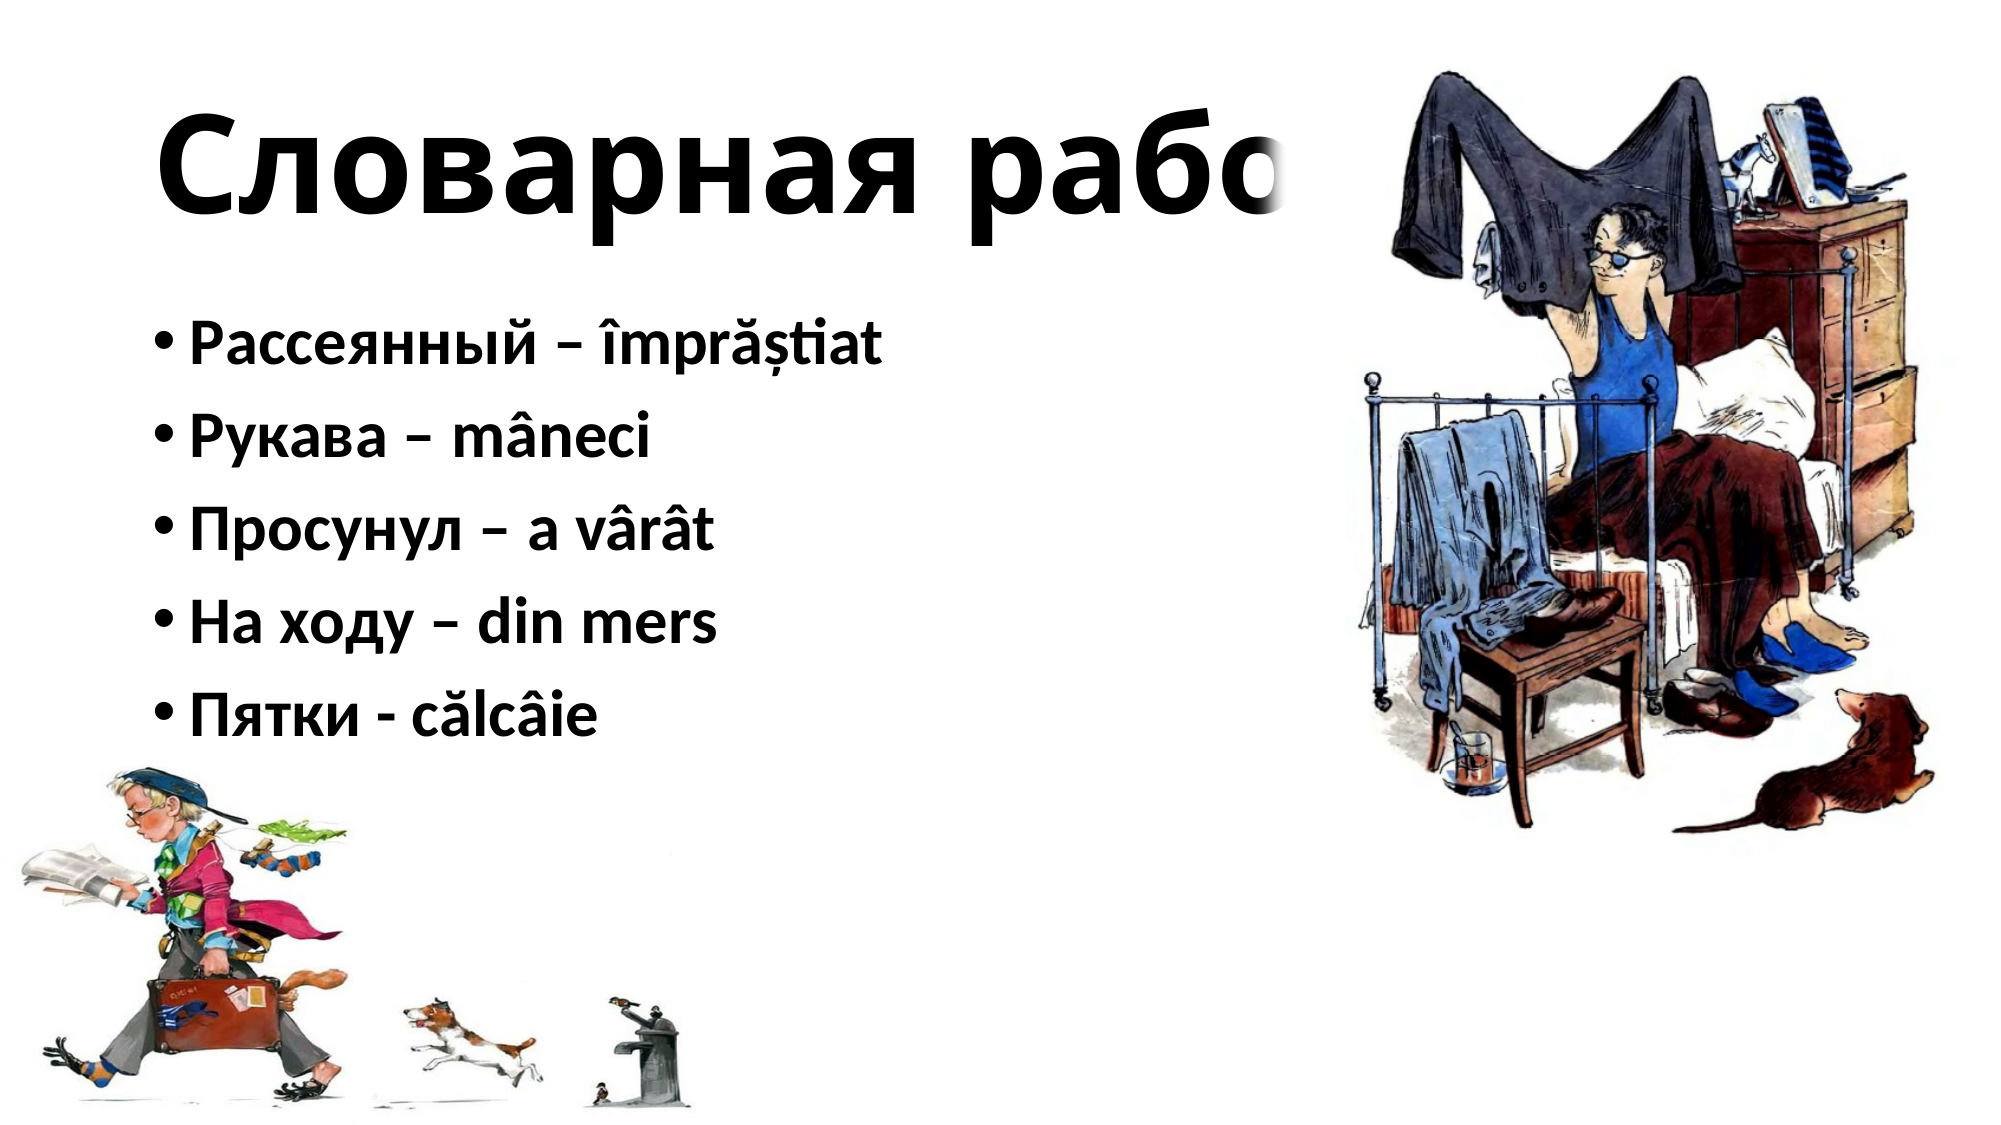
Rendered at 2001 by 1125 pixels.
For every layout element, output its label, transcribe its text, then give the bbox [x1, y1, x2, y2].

picture [1252, 0, 1980, 957]
title Словарная работа [137, 59, 1252, 278]
picture [0, 759, 696, 1125]
list Рассеянный – împrăștiat Рукава – mâneci Просунул – a vârât На ходу – din mers Пятки - călcâie [137, 299, 1863, 1014]
